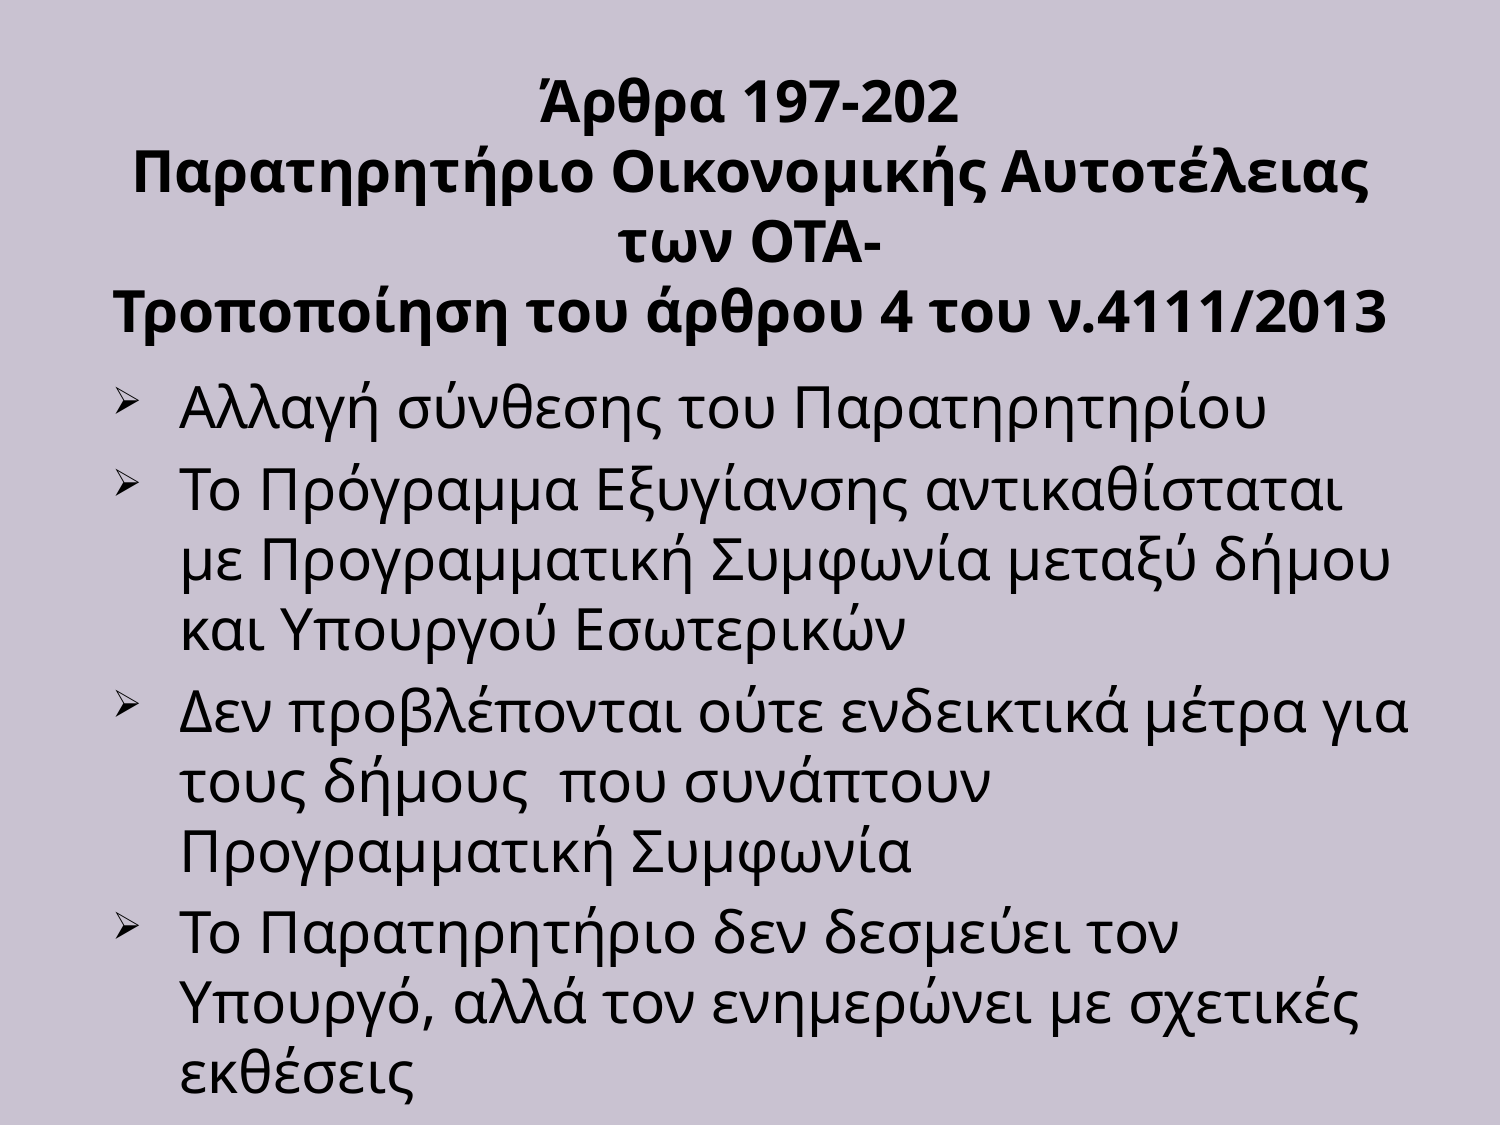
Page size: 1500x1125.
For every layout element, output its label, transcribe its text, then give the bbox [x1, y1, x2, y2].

title Άρθρα 197-202 Παρατηρητήριο Οικονομικής Αυτοτέλειας των ΟΤΑ- Τροποποίηση του άρθρου 4 του ν.4111/2013 [75, 45, 1425, 363]
list Αλλαγή σύνθεσης του Παρατηρητηρίου Το Πρόγραμμα Εξυγίανσης αντικαθίσταται με Προγραμματική Συμφωνία μεταξύ δήμου και Υπουργού Εσωτερικών Δεν προβλέπονται ούτε ενδεικτικά μέτρα για τους δήμους που συνάπτουν Προγραμματική Συμφωνία Το Παρατηρητήριο δεν δεσμεύει τον Υπουργό, αλλά τον ενημερώνει με σχετικές εκθέσεις [75, 363, 1425, 1035]
